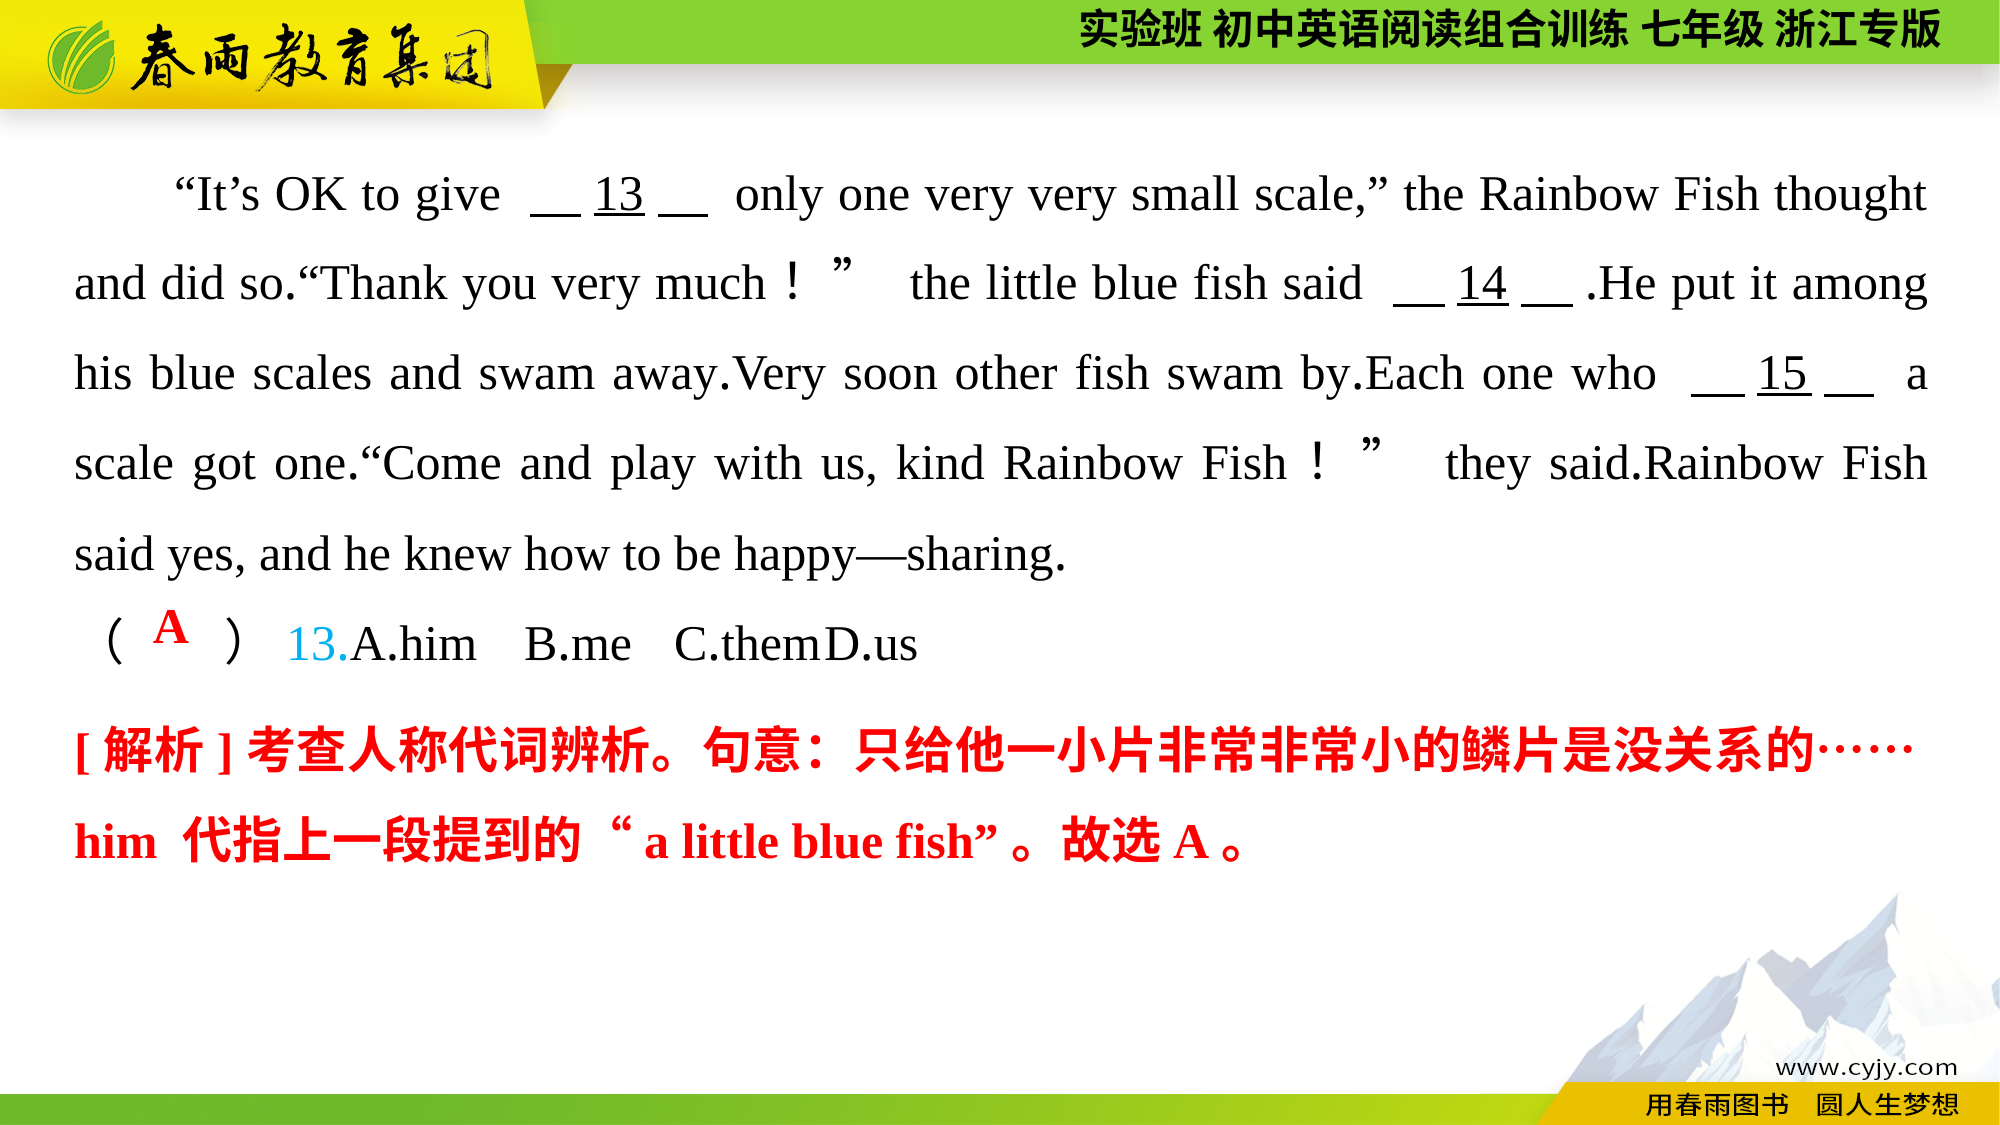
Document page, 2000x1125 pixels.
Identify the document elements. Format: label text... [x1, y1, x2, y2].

list “It’s OK to give 13 only one very very small scale,” the Rainbow Fish thought and did so.“Thank you very much！” the little blue fish said 14 .He put it among his blue scales and swam away.Very soon other fish swam by.Each one who 15 a scale got one.“Come and play with us, kind Rainbow Fish！” they said.Rainbow Fish said yes, and he knew how to be happy—sharing. （ ）13.A.him B.me C.them D.us [59, 122, 1944, 680]
text_box [解析]考查人称代词辨析。句意：只给他一小片非常非常小的鳞片是没关系的……him 代指上一段提到的“a little blue fish”。故选A。 [59, 680, 1944, 876]
text_box A [138, 586, 204, 661]
picture [0, 0, 2000, 1125]
